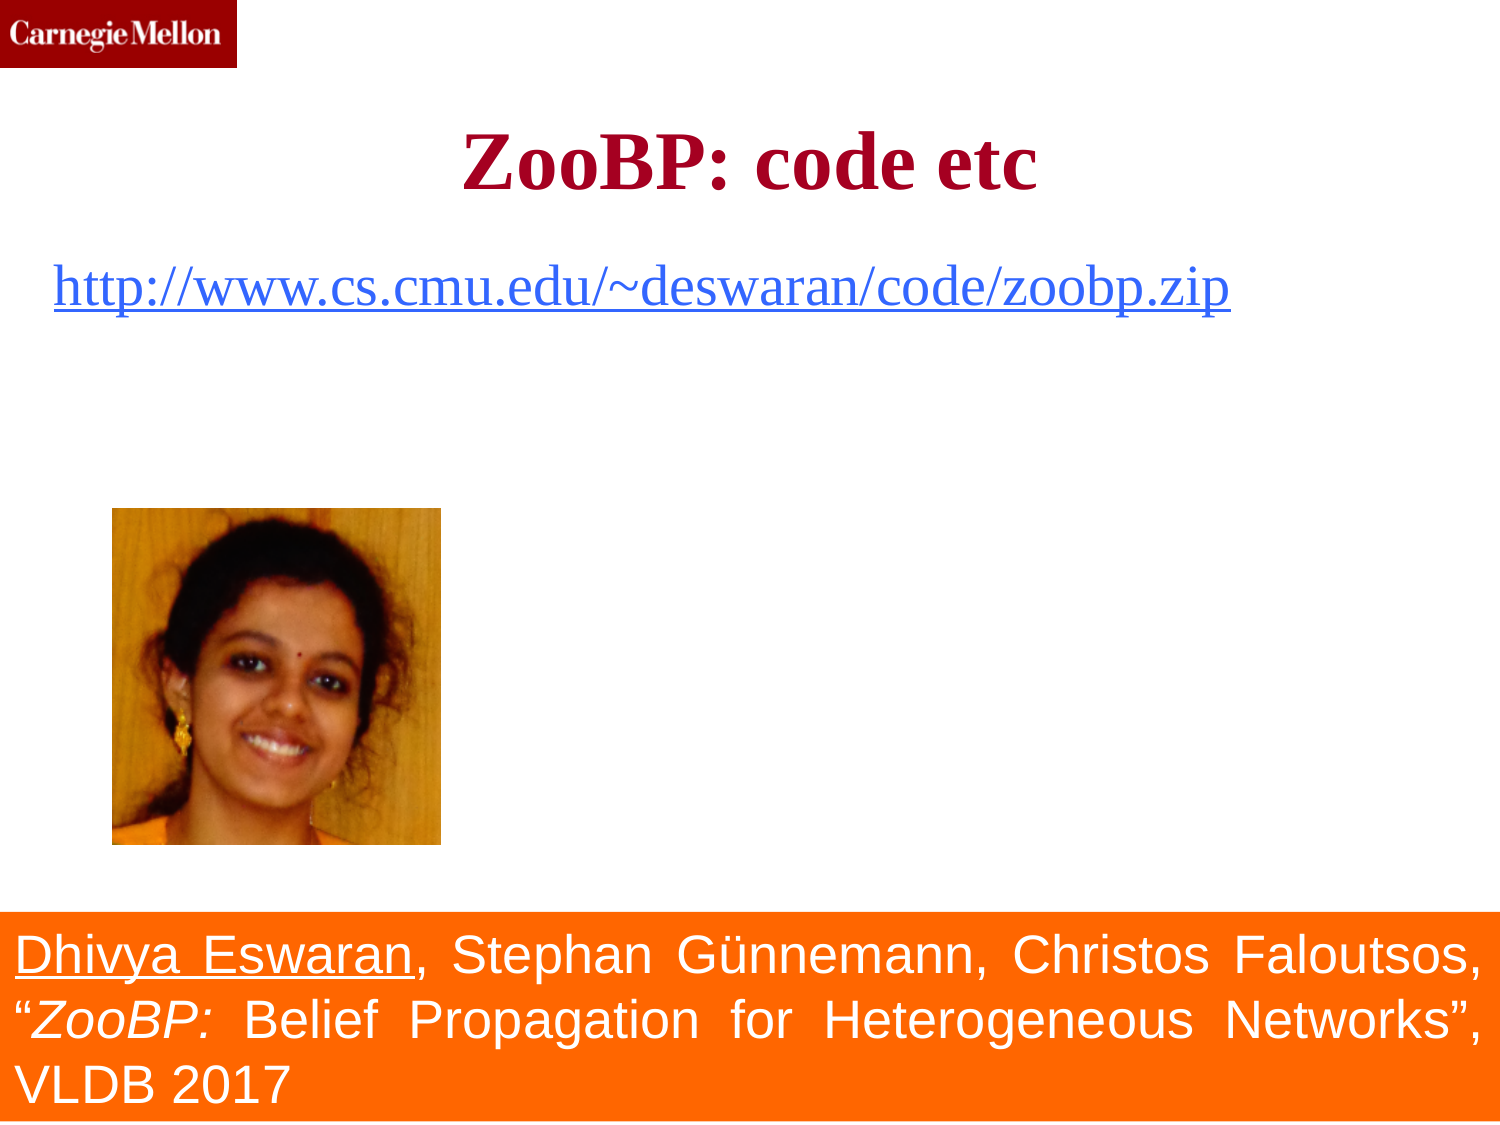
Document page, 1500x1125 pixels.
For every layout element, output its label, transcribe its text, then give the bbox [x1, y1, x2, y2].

text_box Dhivya Eswaran, Stephan Günnemann, Christos Faloutsos, “ZooBP: Belief Propagation for Heterogeneous Networks”, VLDB 2017 [0, 911, 1500, 1122]
title ZooBP: code etc [112, 99, 1388, 213]
picture [112, 508, 441, 845]
list http://www.cs.cmu.edu/~deswaran/code/zoobp.zip [38, 239, 1500, 381]
picture [0, 0, 237, 68]
